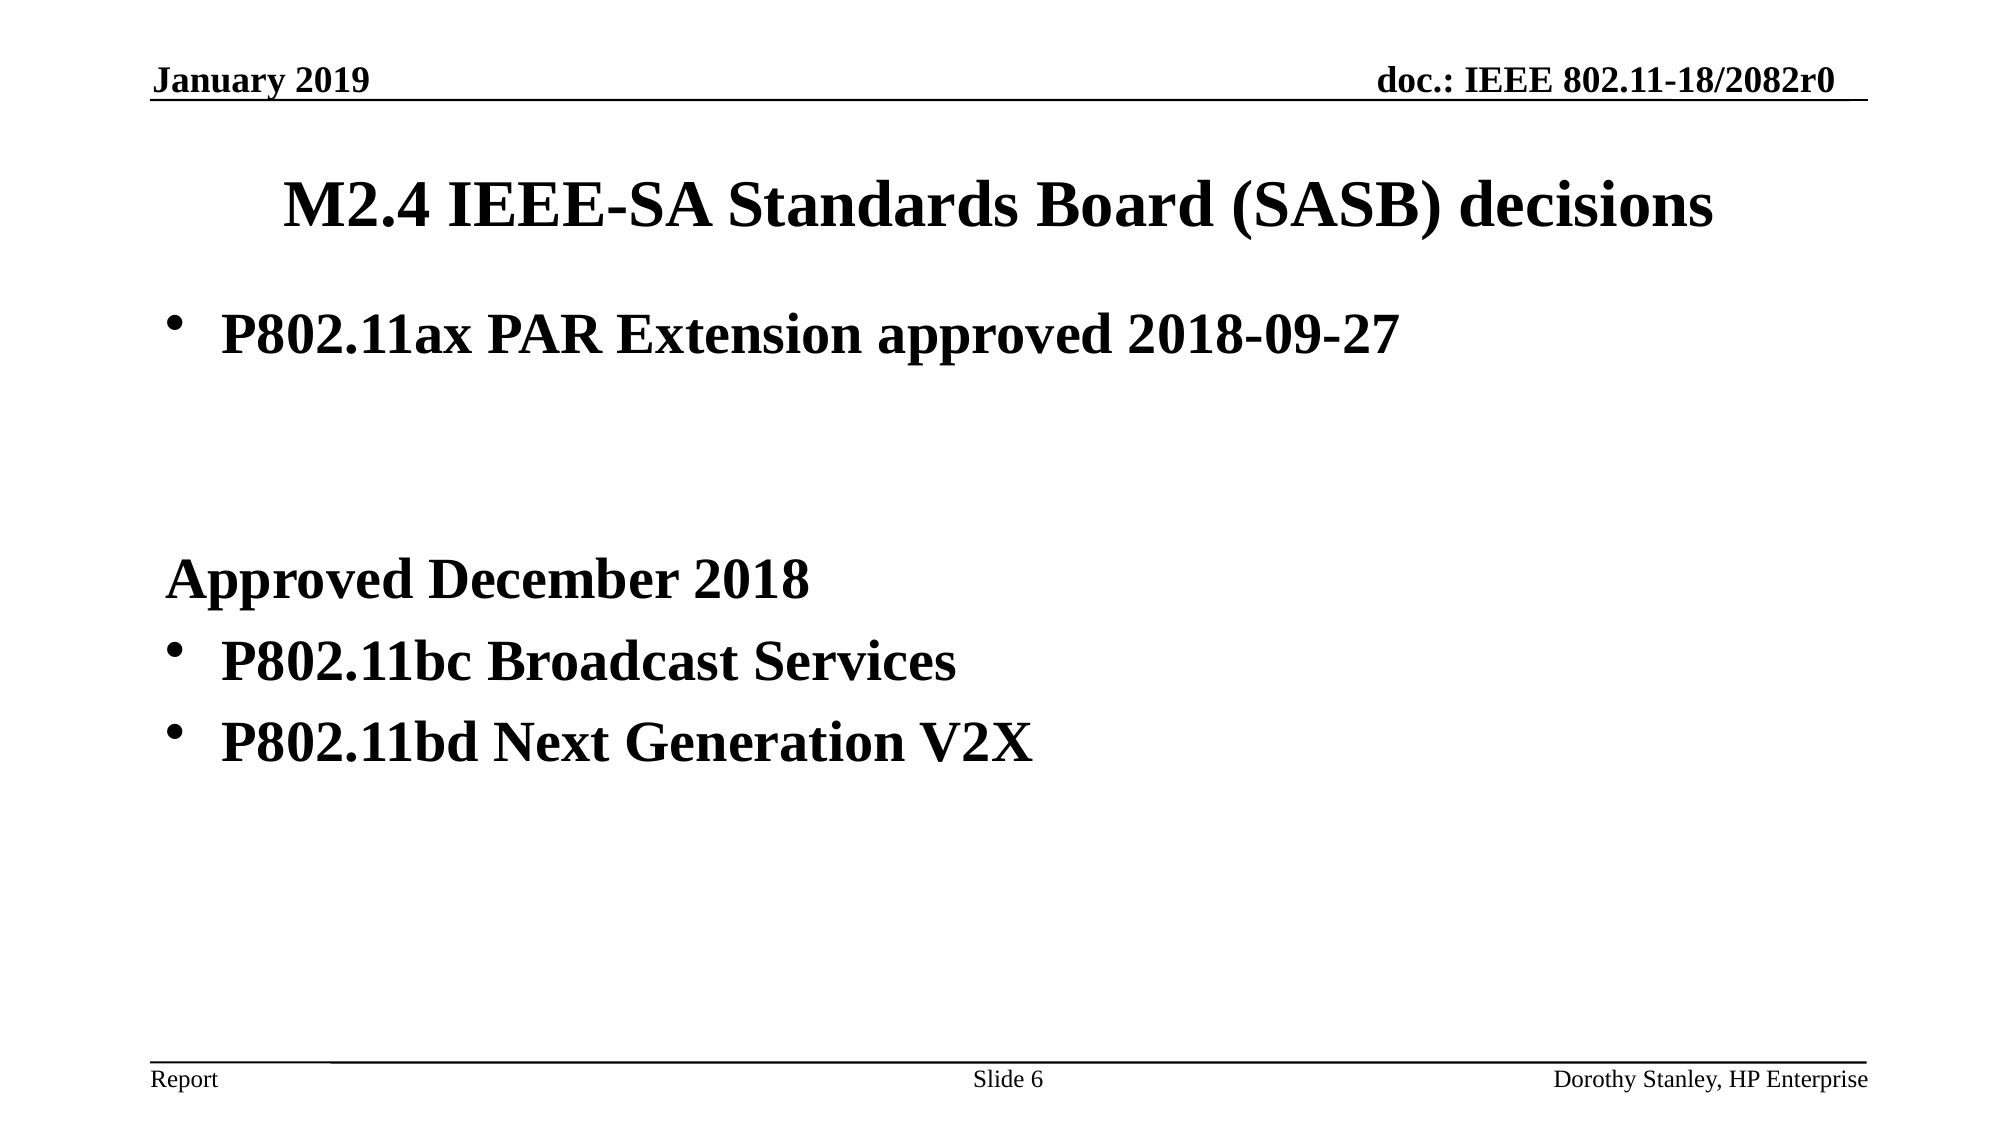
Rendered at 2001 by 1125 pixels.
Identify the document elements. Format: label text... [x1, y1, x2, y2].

list P802.11ax PAR Extension approved 2018-09-27 Approved December 2018 P802.11bc Broadcast Services P802.11bd Next Generation V2X [150, 287, 1850, 963]
footer Dorothy Stanley, HP Enterprise [1512, 1061, 1869, 1093]
slide_number Slide 6 [964, 1061, 1053, 1093]
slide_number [152, 54, 406, 101]
title M2.4 IEEE-SA Standards Board (SASB) decisions [150, 112, 1850, 287]
